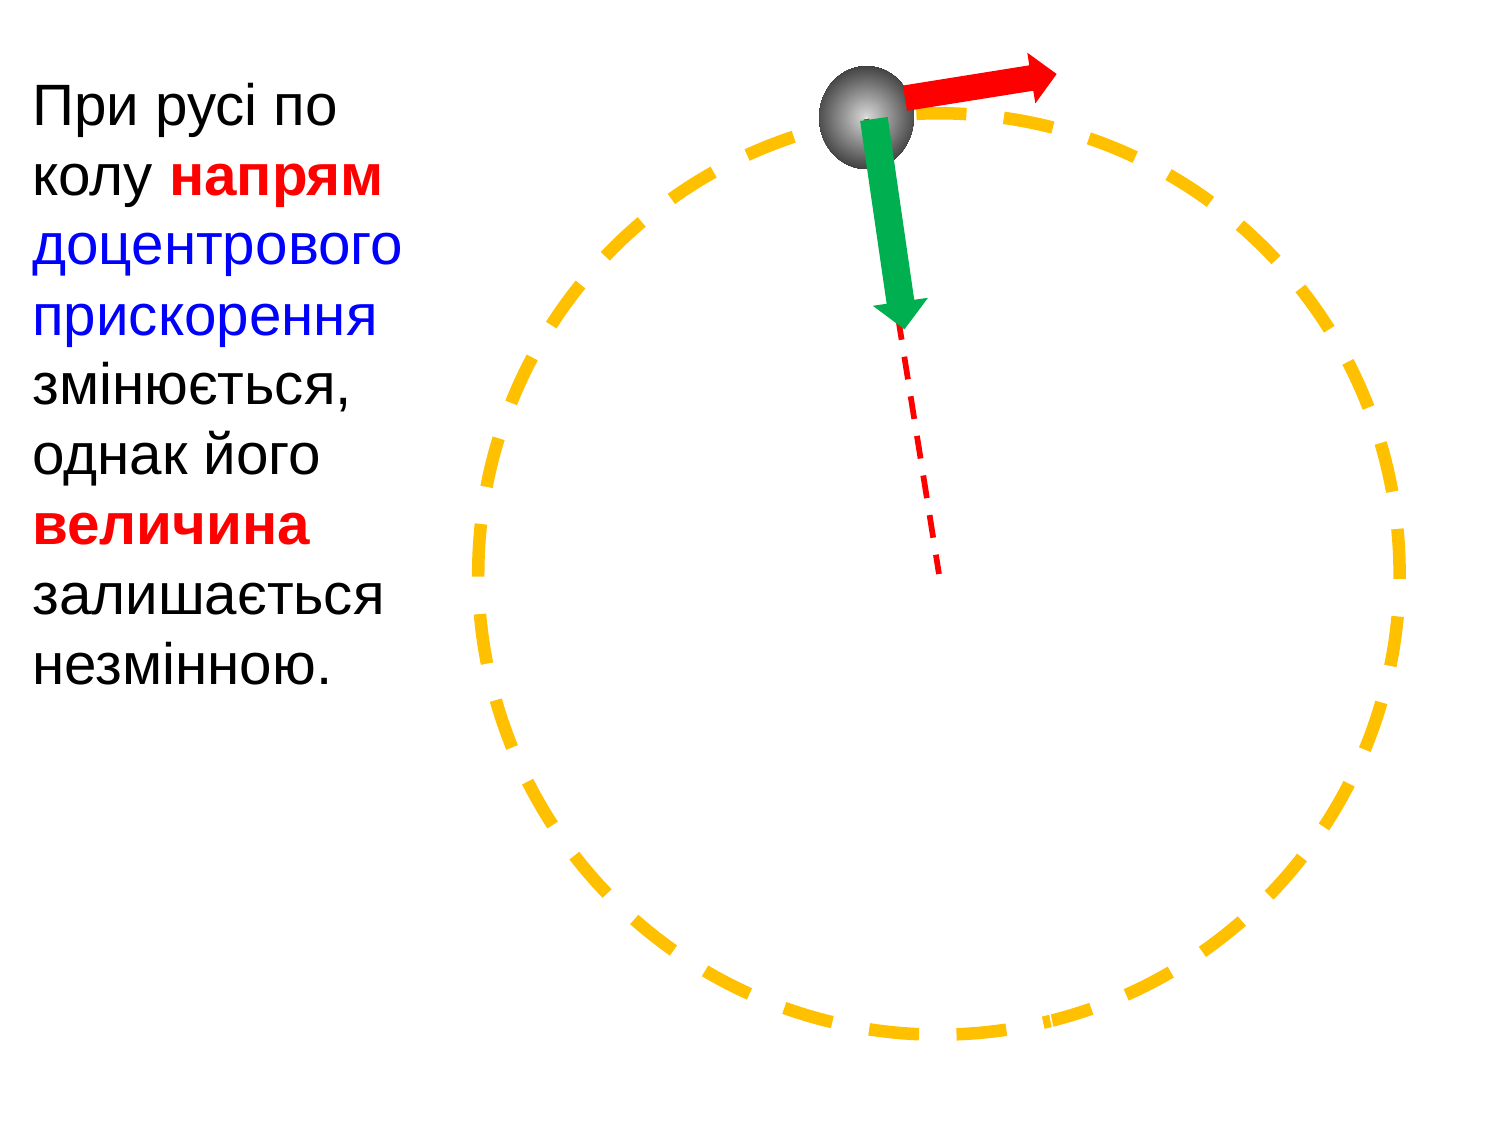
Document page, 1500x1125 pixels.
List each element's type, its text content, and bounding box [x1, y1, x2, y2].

text_box При русі по колу напрям доцентровогоприскореннязмінюється, однак його величина залишається незмінною. [17, 59, 420, 704]
text_box [1066, 128, 1402, 1019]
text_box [476, 128, 813, 1020]
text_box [818, 60, 1062, 1071]
